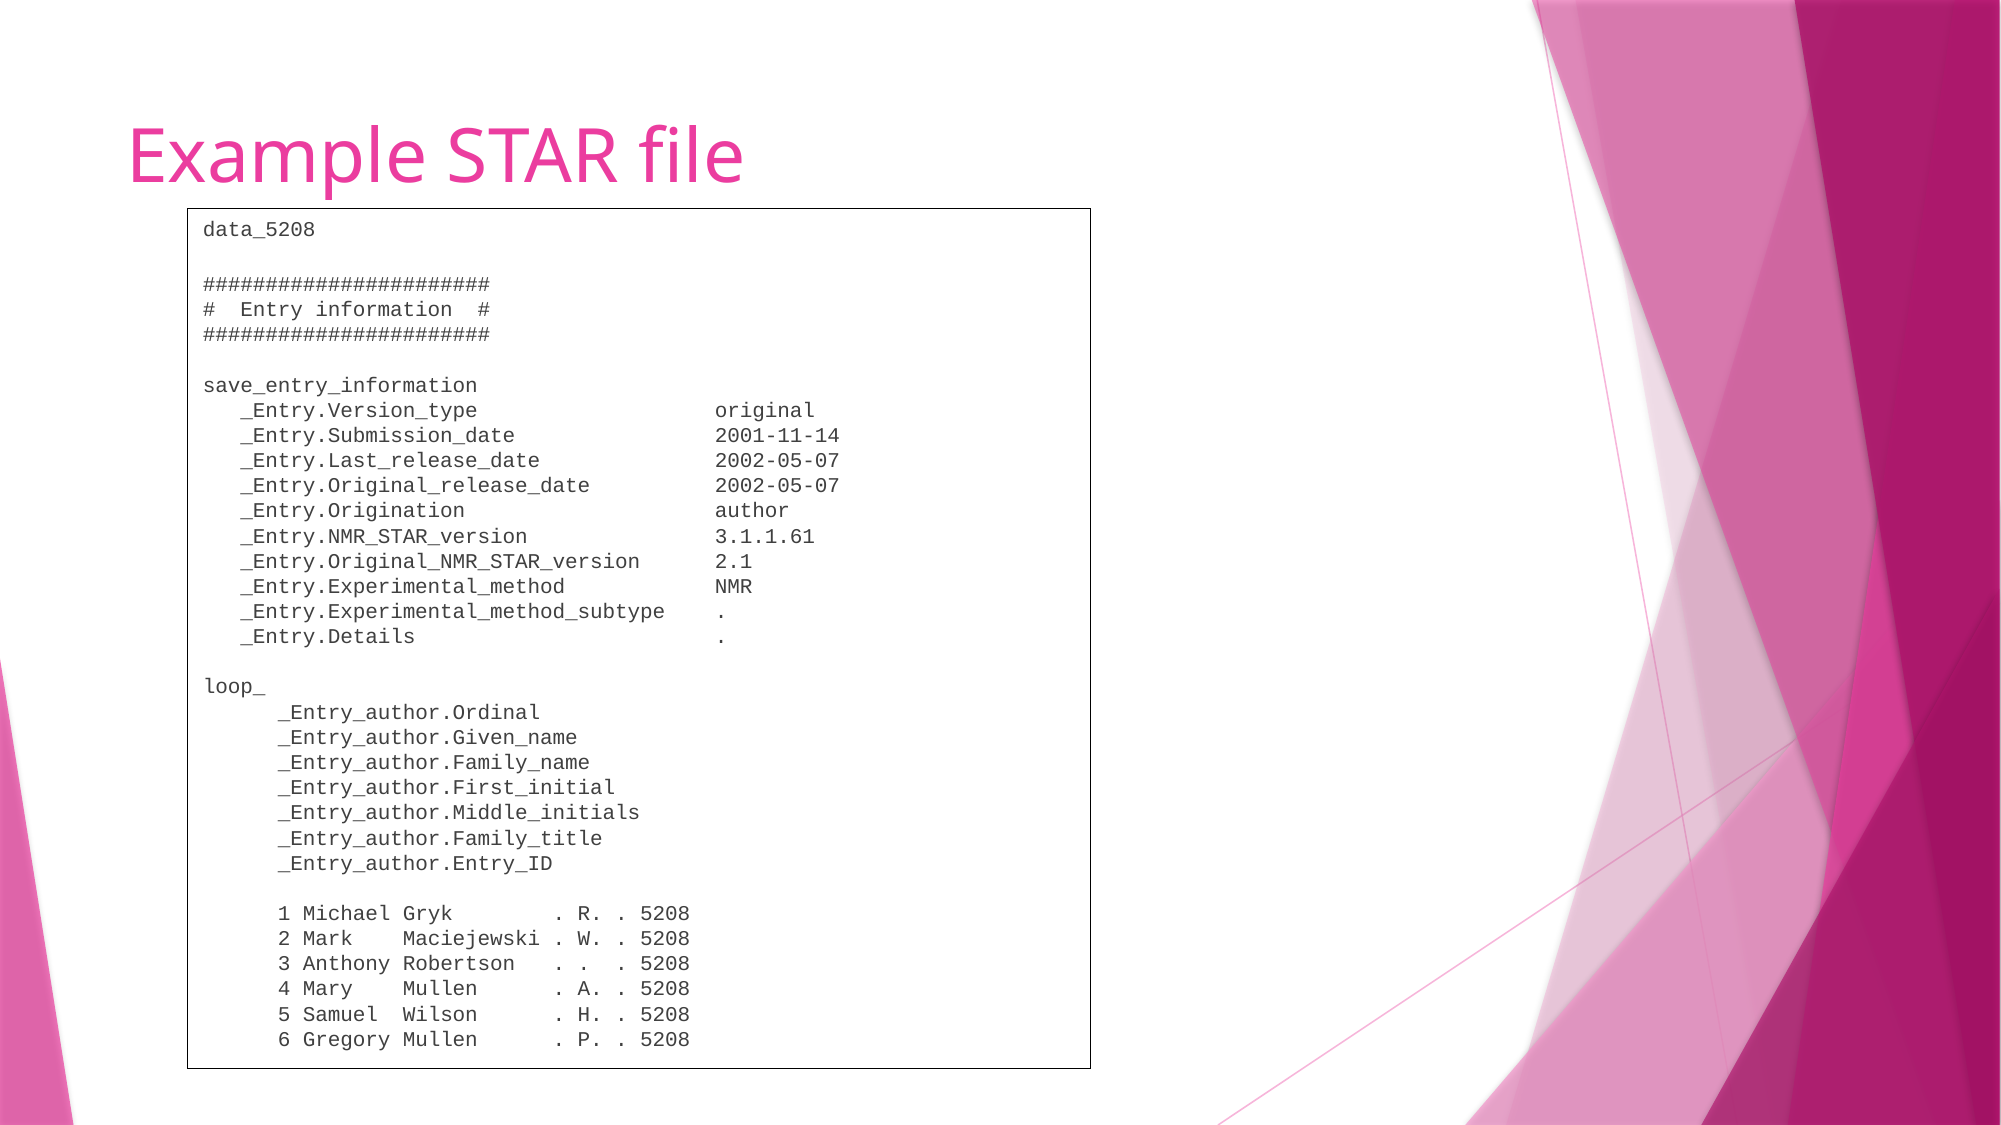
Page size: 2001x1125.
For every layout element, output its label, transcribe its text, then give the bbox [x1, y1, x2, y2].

list data_5208 ####################### # Entry information # ####################### save_entry_information _Entry.Version_type original _Entry.Submission_date 2001-11-14 _Entry.Last_release_date 2002-05-07 _Entry.Original_release_date 2002-05-07 _Entry.Origination author _Entry.NMR_STAR_version 3.1.1.61 _Entry.Original_NMR_STAR_version 2.1 _Entry.Experimental_method NMR _Entry.Experimental_method_subtype . _Entry.Details . loop_ _Entry_author.Ordinal _Entry_author.Given_name _Entry_author.Family_name _Entry_author.First_initial _Entry_author.Middle_initials _Entry_author.Family_title _Entry_author.Entry_ID 1 Michael Gryk . R. . 5208 2 Mark Maciejewski . W. . 5208 3 Anthony Robertson . . . 5208 4 Mary Mullen . A. . 5208 5 Samuel Wilson . H. . 5208 6 Gregory Mullen . P. . 5208 [187, 208, 1091, 1069]
title Example STAR file [111, 99, 1522, 317]
